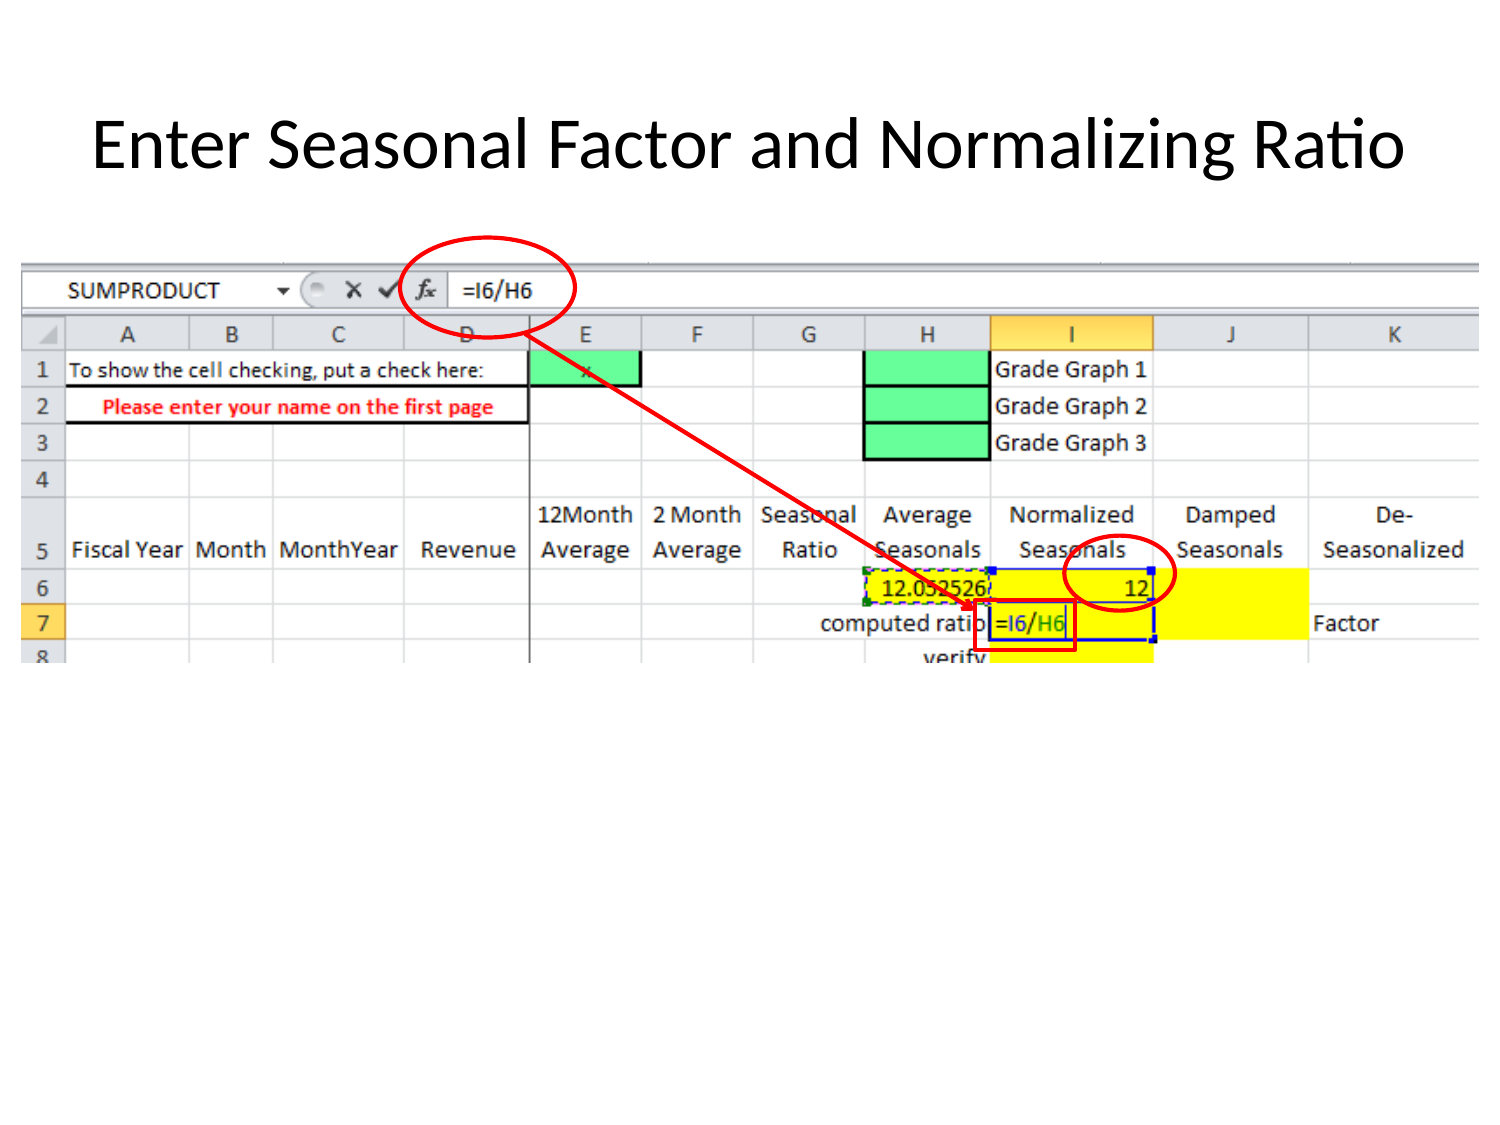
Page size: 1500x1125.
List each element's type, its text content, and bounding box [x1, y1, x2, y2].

title Enter Seasonal Factor and Normalizing Ratio [75, 45, 1425, 233]
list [21, 262, 1479, 663]
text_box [524, 333, 976, 611]
text_box [411, 235, 564, 260]
